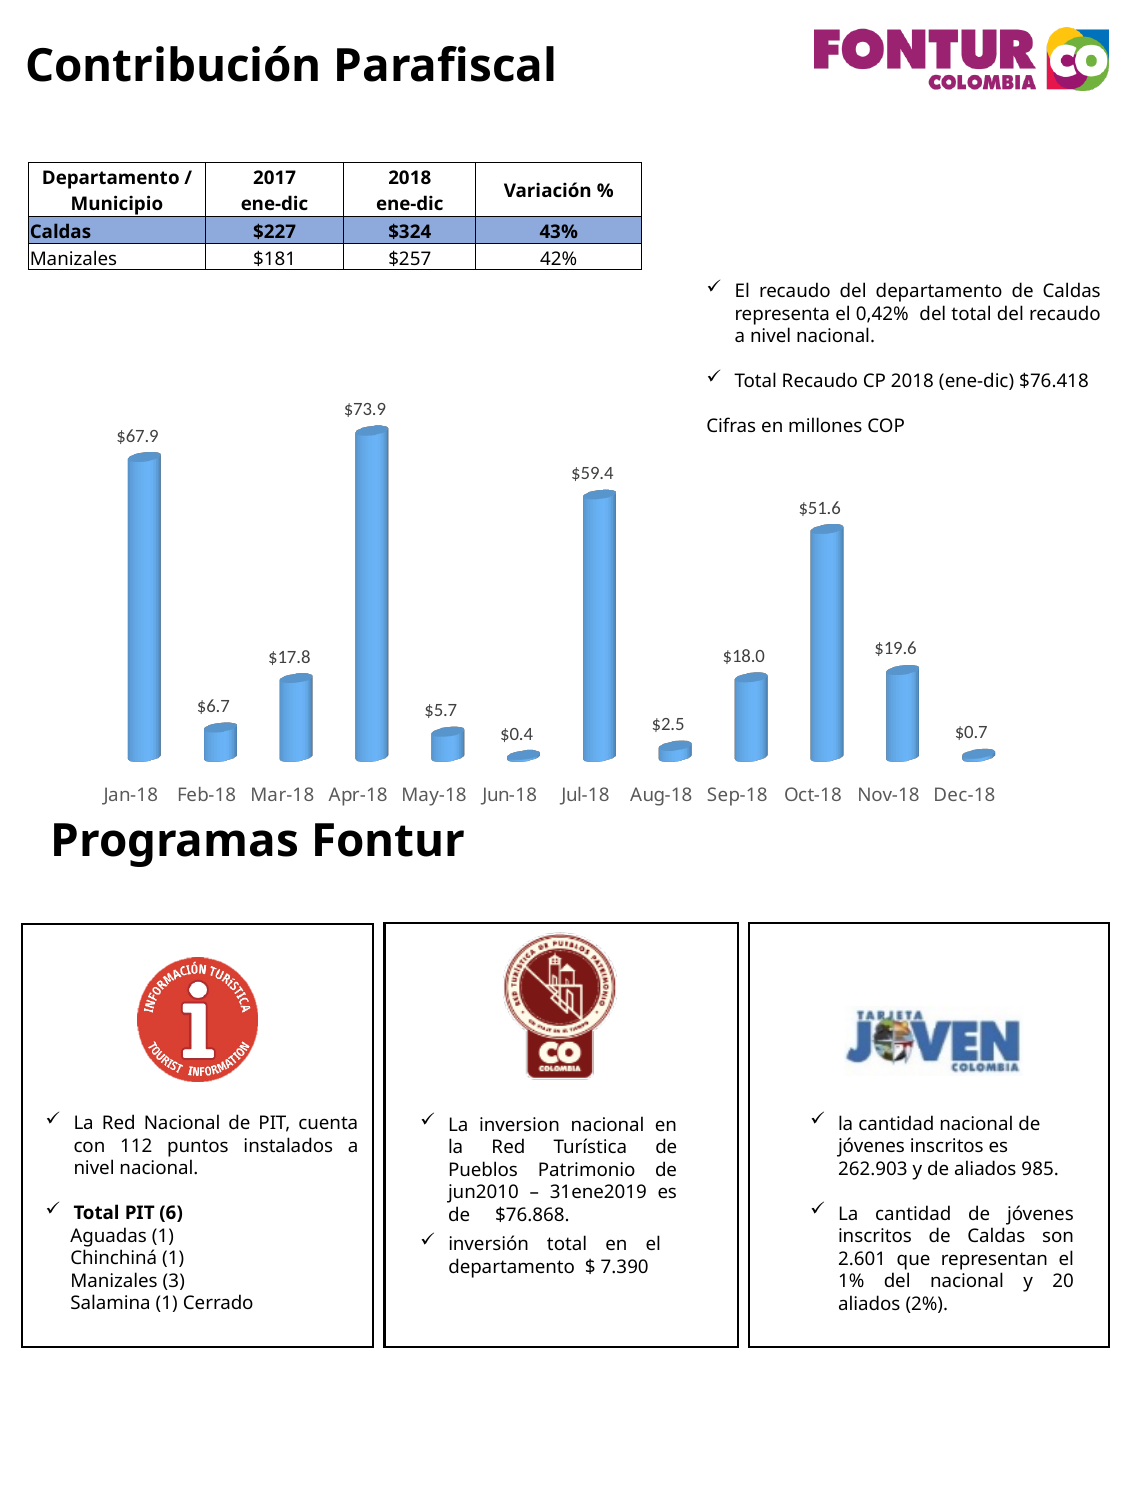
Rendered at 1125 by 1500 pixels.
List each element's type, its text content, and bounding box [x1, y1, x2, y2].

table_cell 42% [476, 244, 641, 269]
picture [843, 1006, 1024, 1076]
picture [137, 957, 258, 1082]
table_cell Caldas [29, 217, 205, 243]
table_cell Manizales [29, 244, 205, 269]
picture [814, 27, 1109, 91]
table_header 2017 ene-dic [206, 163, 343, 216]
text_box inversión total en el departamento $ 7.390 [405, 1224, 676, 1285]
table_cell $324 [344, 217, 475, 243]
text_box La inversion nacional en la Red Turística de Pueblos Patrimonio de jun2010 – 31ene2019 es de $76.868. [405, 1105, 692, 1233]
text_box [748, 922, 1110, 1348]
picture [502, 930, 618, 1082]
text_box Programas Fontur [0, 809, 564, 865]
text_box la cantidad nacional de jóvenes inscritos es 262.903 y de aliados 985. La cantidad de jóvenes inscritos de Caldas son 2.601 que representan el 1% del nacional y 20 aliados (2%). [795, 1081, 1089, 1322]
table_header Departamento / Municipio [29, 163, 205, 216]
chart [64, 385, 1058, 817]
table_cell $227 [206, 217, 343, 243]
table_header 2018 ene-dic [344, 163, 475, 216]
table_header Variación % [476, 163, 641, 216]
table_cell 43% [476, 217, 641, 243]
table_cell $181 [206, 244, 343, 269]
text_box La Red Nacional de PIT, cuenta con 112 puntos instalados a nivel nacional. Total PIT (6) Aguadas (1) Chinchiná (1) Manizales (3) Salamina (1) Cerrado [30, 1103, 373, 1321]
table_cell $257 [344, 244, 475, 269]
text_box Contribución Parafiscal [0, 34, 598, 91]
text_box 222 [21, 923, 374, 1348]
text_box El recaudo del departamento de Caldas representa el 0,42% del total del recaudo a nivel nacional. Total Recaudo CP 2018 (ene-dic) $76.418 Cifras en millones COP [691, 271, 1116, 444]
text_box [383, 922, 739, 1348]
